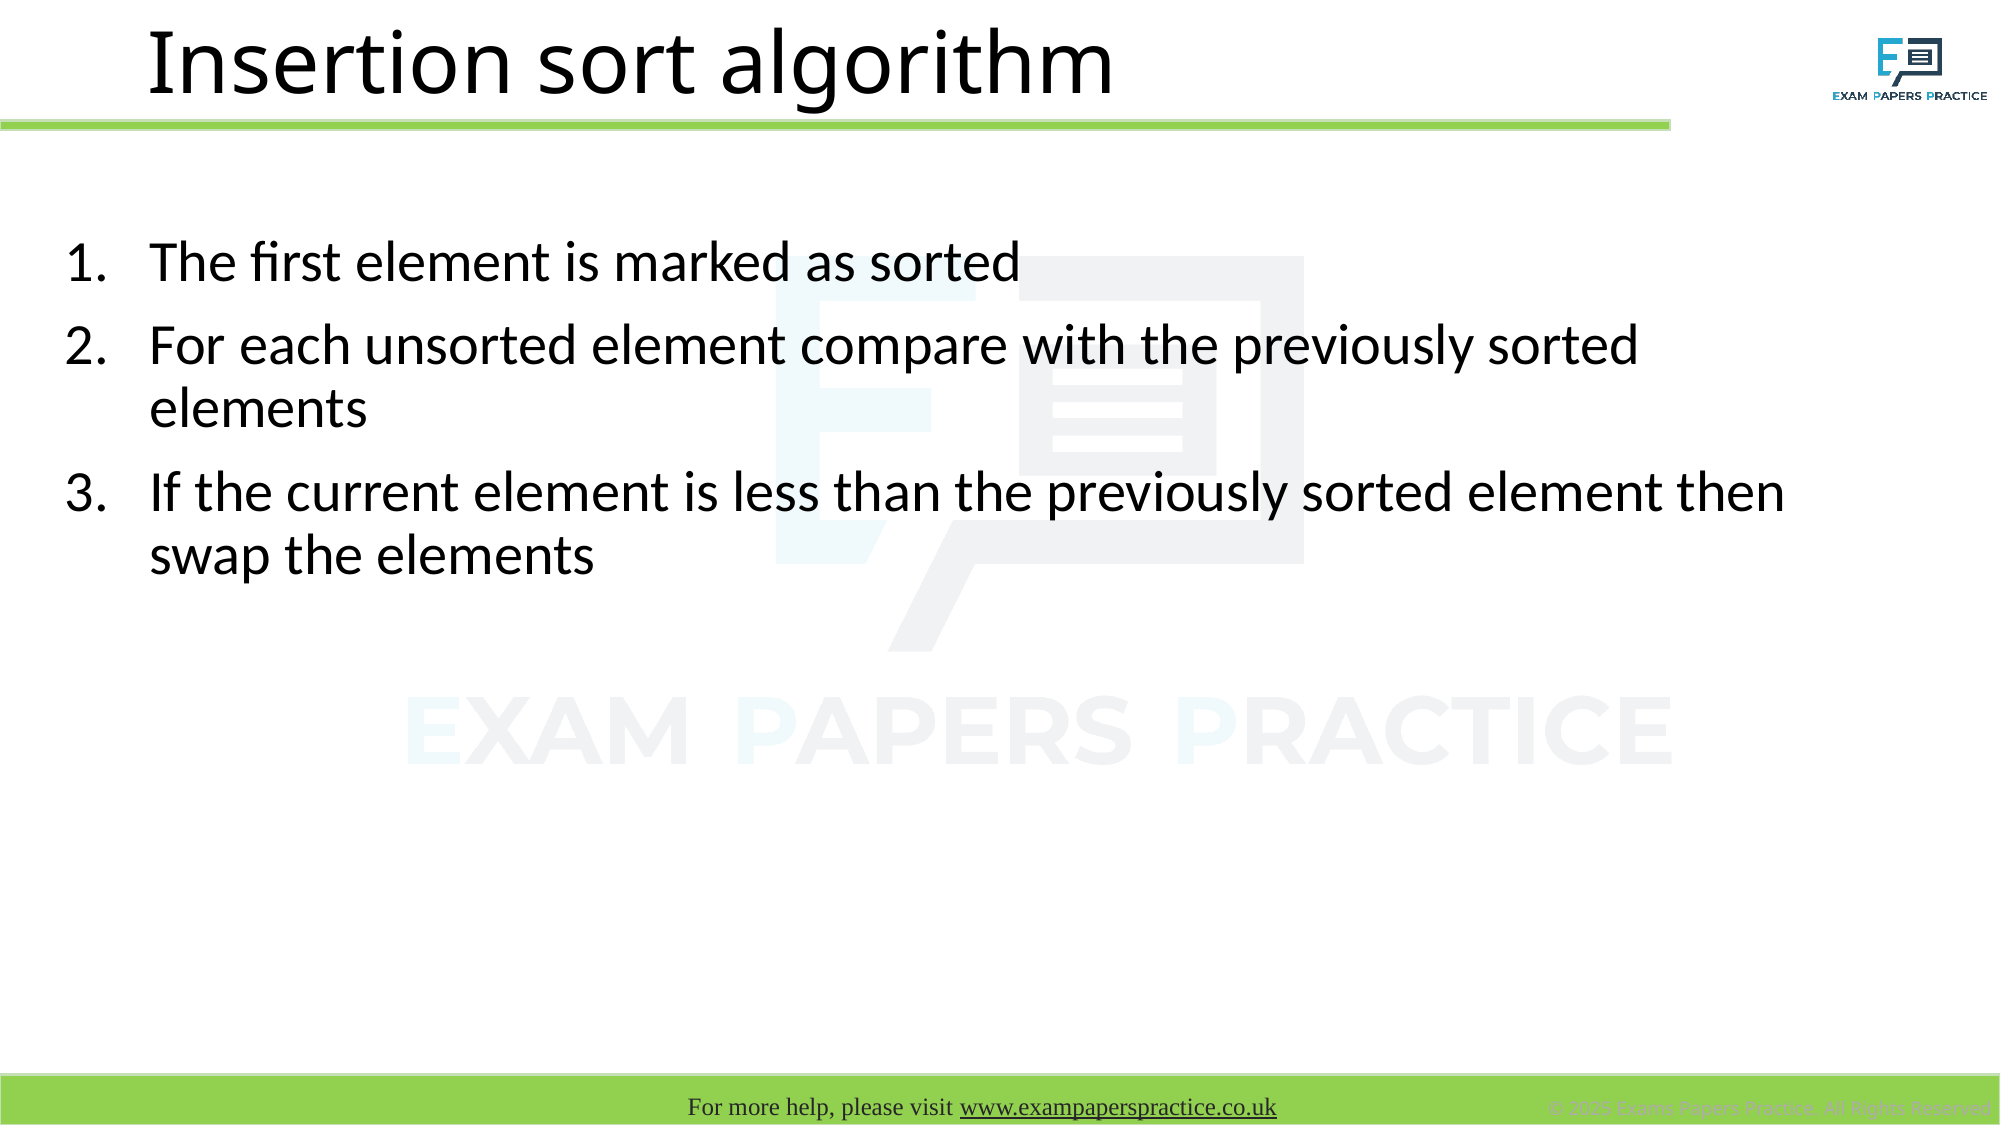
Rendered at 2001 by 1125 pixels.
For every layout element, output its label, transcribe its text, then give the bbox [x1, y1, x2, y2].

list The first element is marked as sorted For each unsorted element compare with the previously sorted elements If the current element is less than the previously sorted element then swap the elements [49, 223, 1858, 938]
title Insertion sort algorithm [132, 11, 1858, 121]
